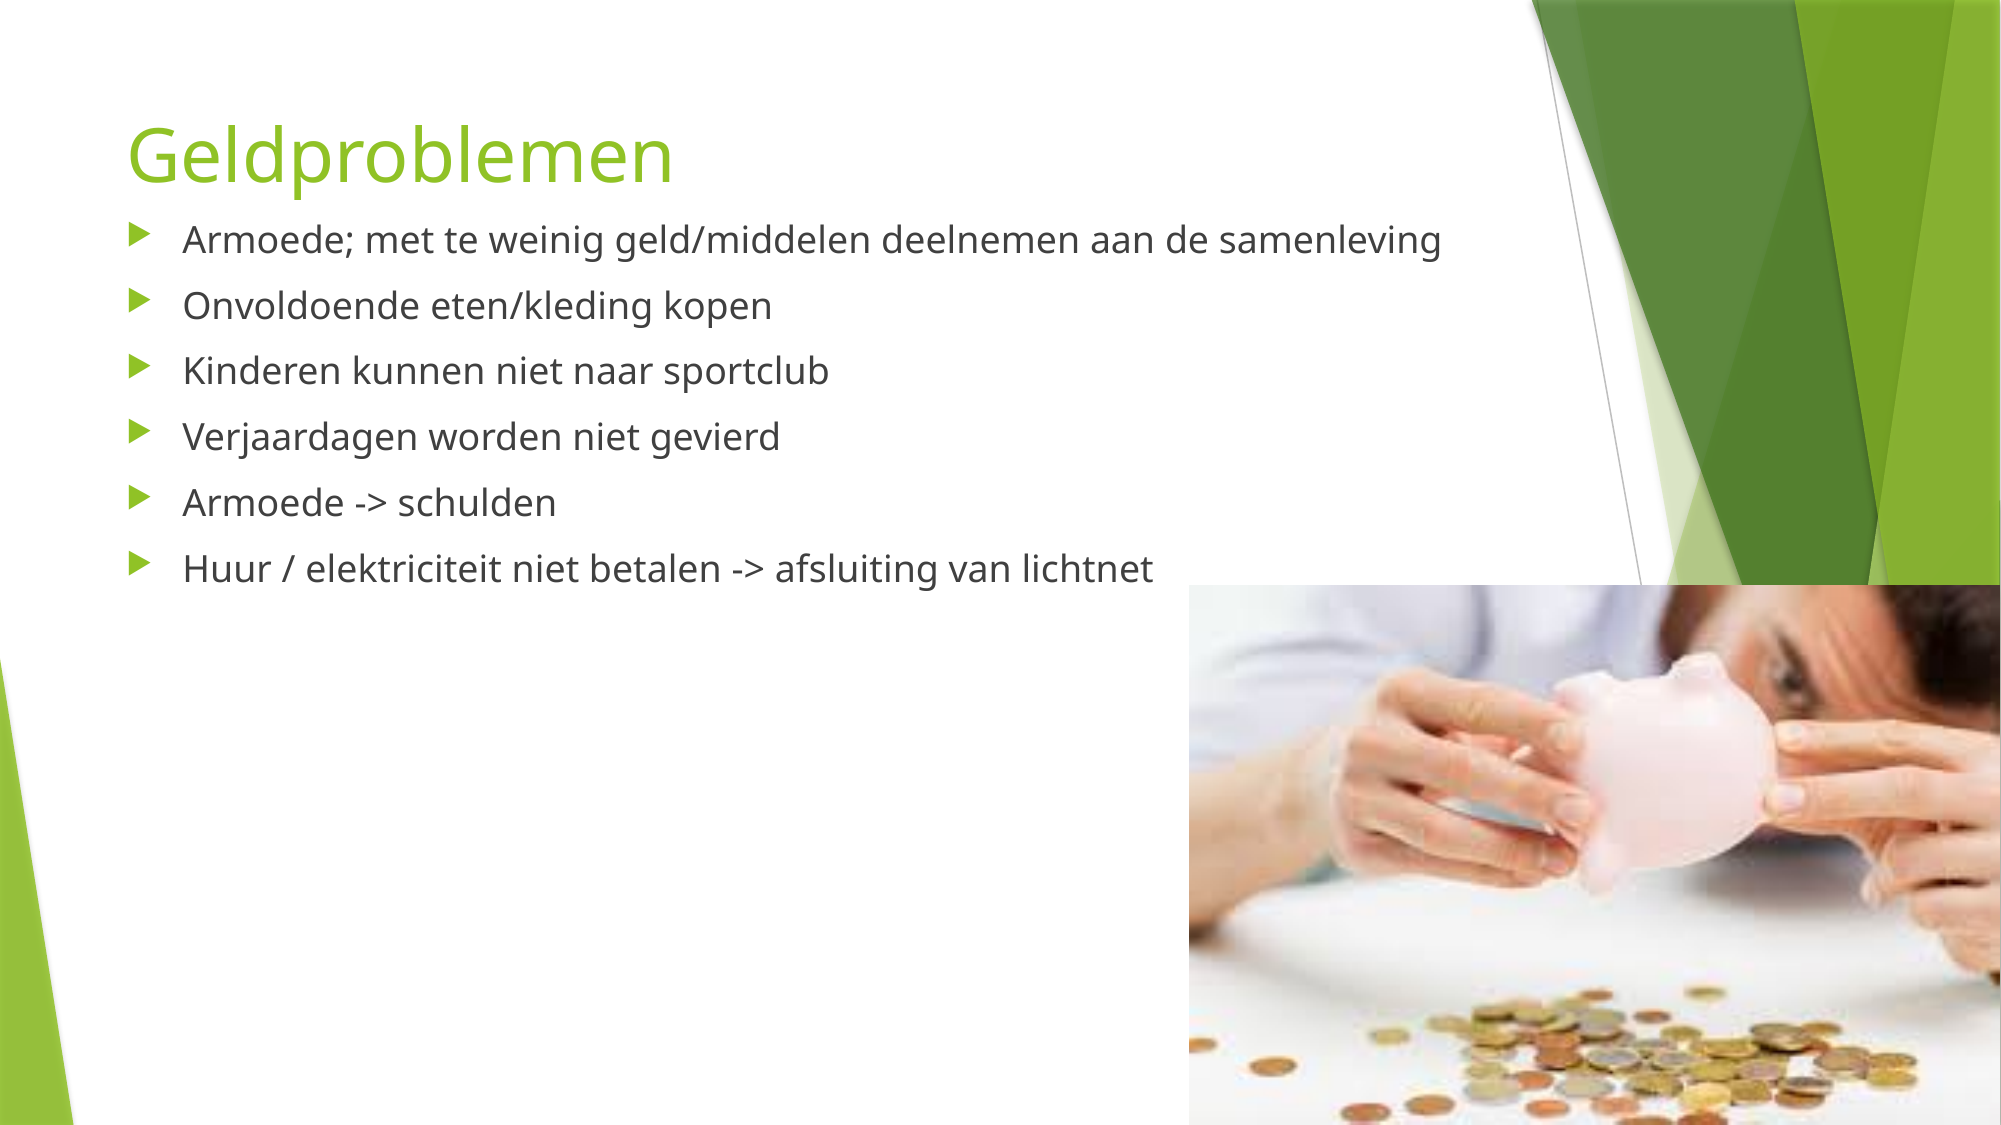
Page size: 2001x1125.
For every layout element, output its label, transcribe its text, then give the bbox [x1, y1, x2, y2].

title Geldproblemen [111, 99, 1522, 208]
picture [1188, 584, 2000, 1125]
list Armoede; met te weinig geld/middelen deelnemen aan de samenleving Onvoldoende eten/kleding kopen Kinderen kunnen niet naar sportclub Verjaardagen worden niet gevierd Armoede -> schulden Huur / elektriciteit niet betalen -> afsluiting van lichtnet [111, 208, 1522, 845]
